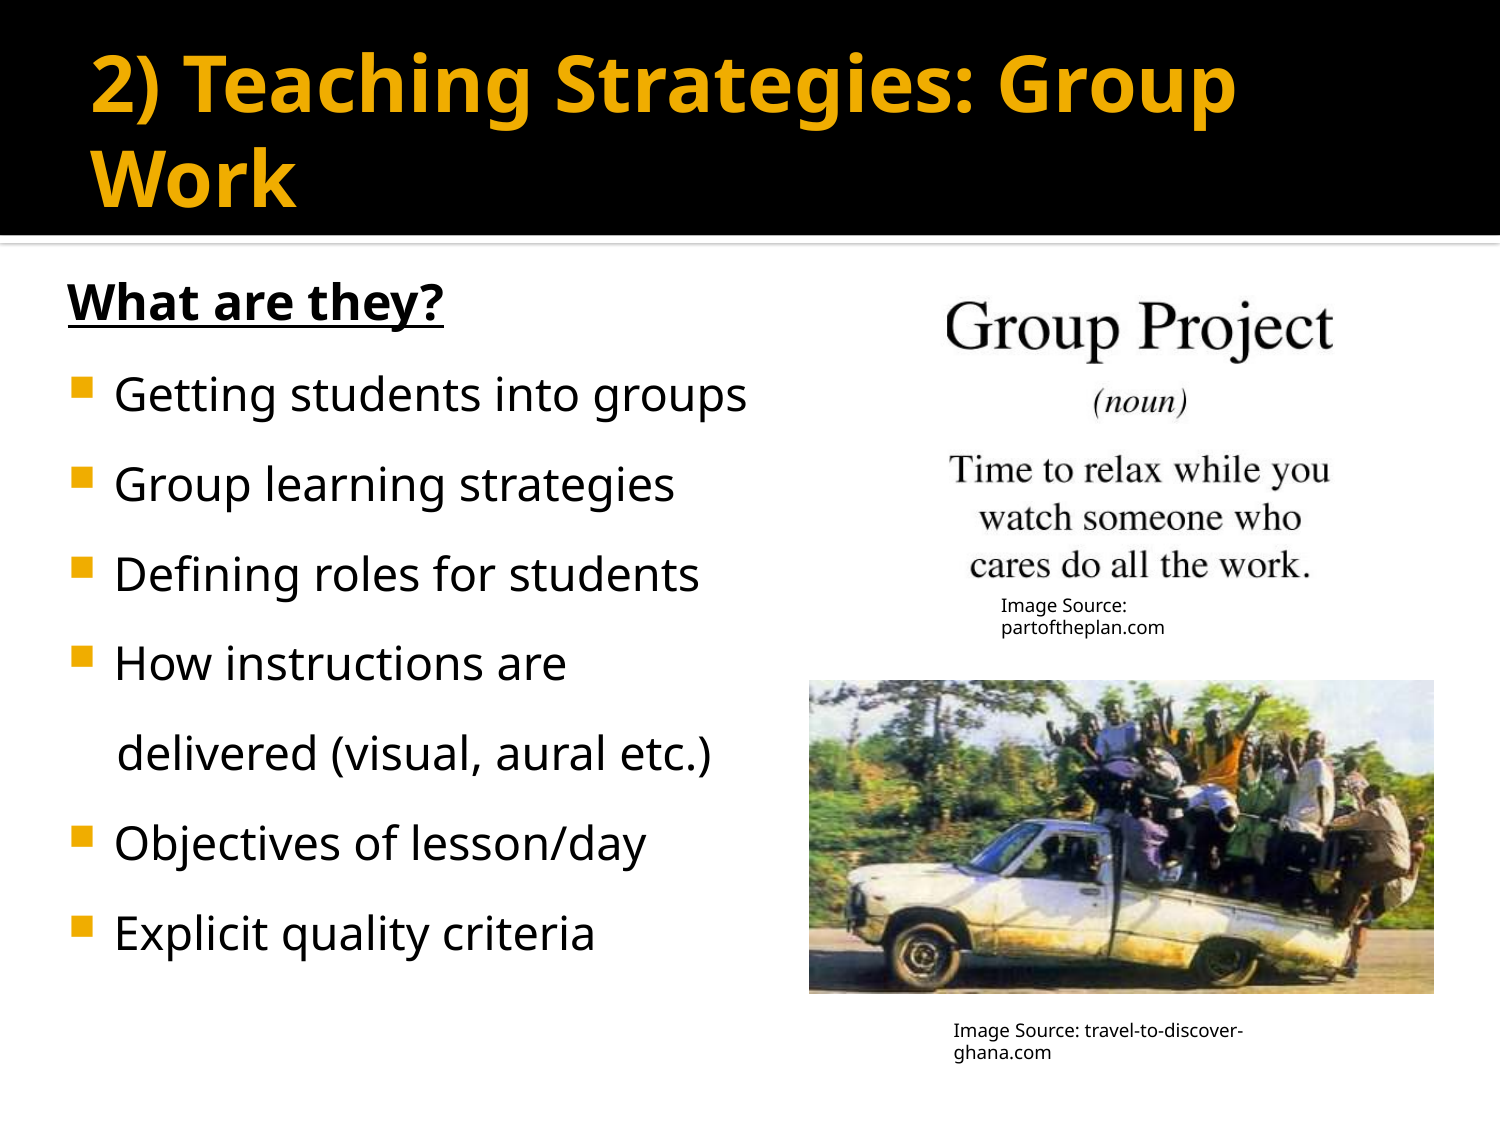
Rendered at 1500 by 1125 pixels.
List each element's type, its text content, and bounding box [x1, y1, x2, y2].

text_box Image Source: partoftheplan.com [986, 627, 1294, 646]
title 2) Teaching Strategies: Group Work [75, 25, 1425, 231]
picture [915, 278, 1365, 618]
text_box Image Source: travel-to-discover-ghana.com [938, 1011, 1353, 1072]
list What are they? Getting students into groups Group learning strategies Defining roles for students How instructions are delivered (visual, aural etc.) Objectives of lesson/day Explicit quality criteria [41, 219, 821, 979]
picture [809, 680, 1435, 994]
